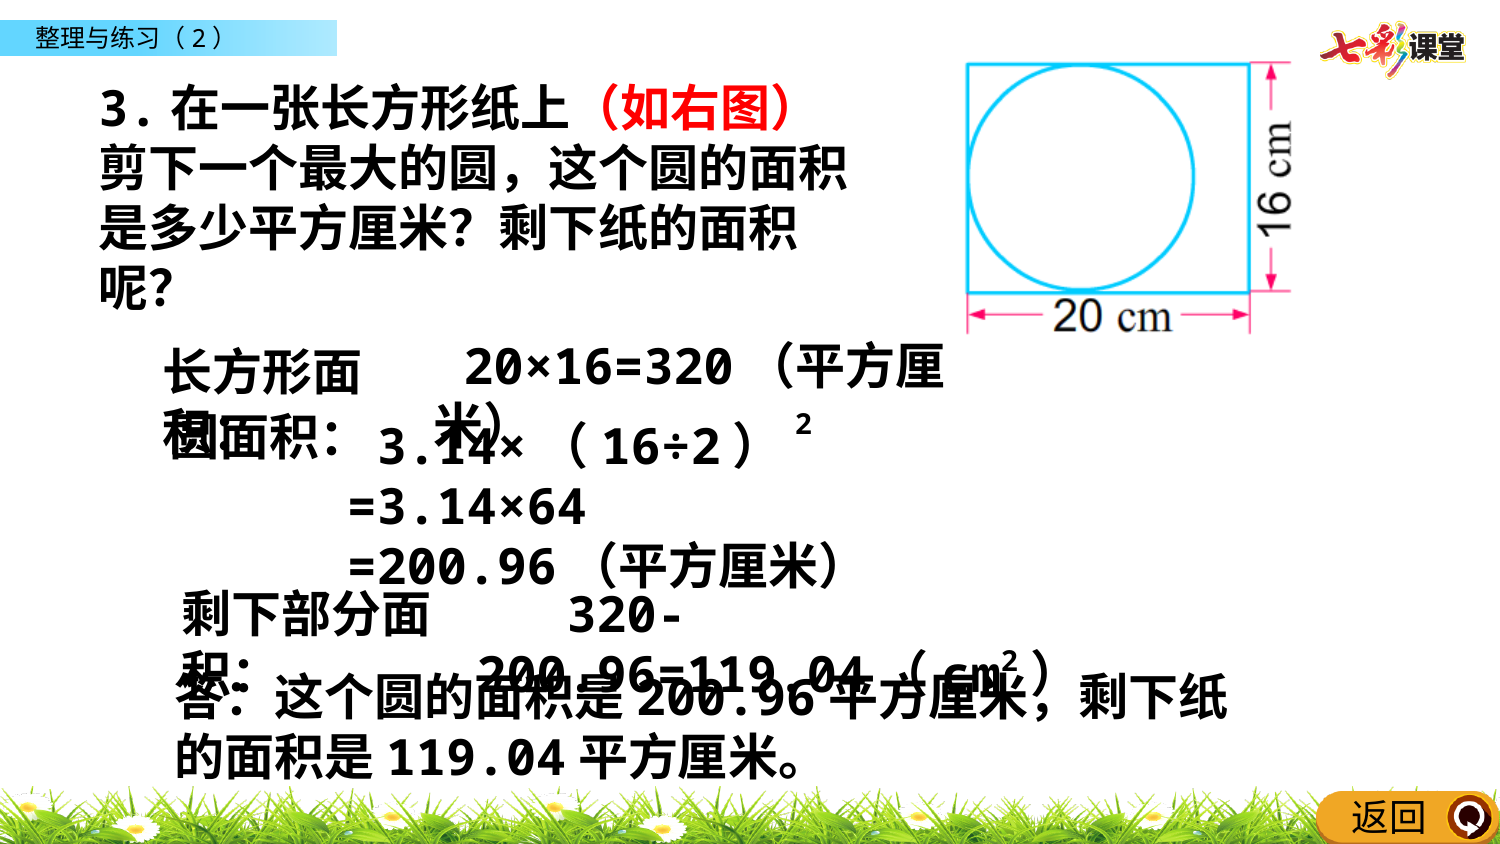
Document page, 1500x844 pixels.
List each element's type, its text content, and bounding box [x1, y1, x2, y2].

picture [938, 20, 1468, 343]
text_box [147, 327, 1130, 652]
text_box 3.在一张长方形纸上（如右图）剪下一个最大的圆，这个圆的面积是多少平方厘米？剩下纸的面积呢？ [83, 69, 873, 324]
text_box 答：这个圆的面积是200.96平方厘米，剩下纸的面积是119.04平方厘米。 [159, 658, 1270, 793]
picture [0, 786, 1500, 844]
